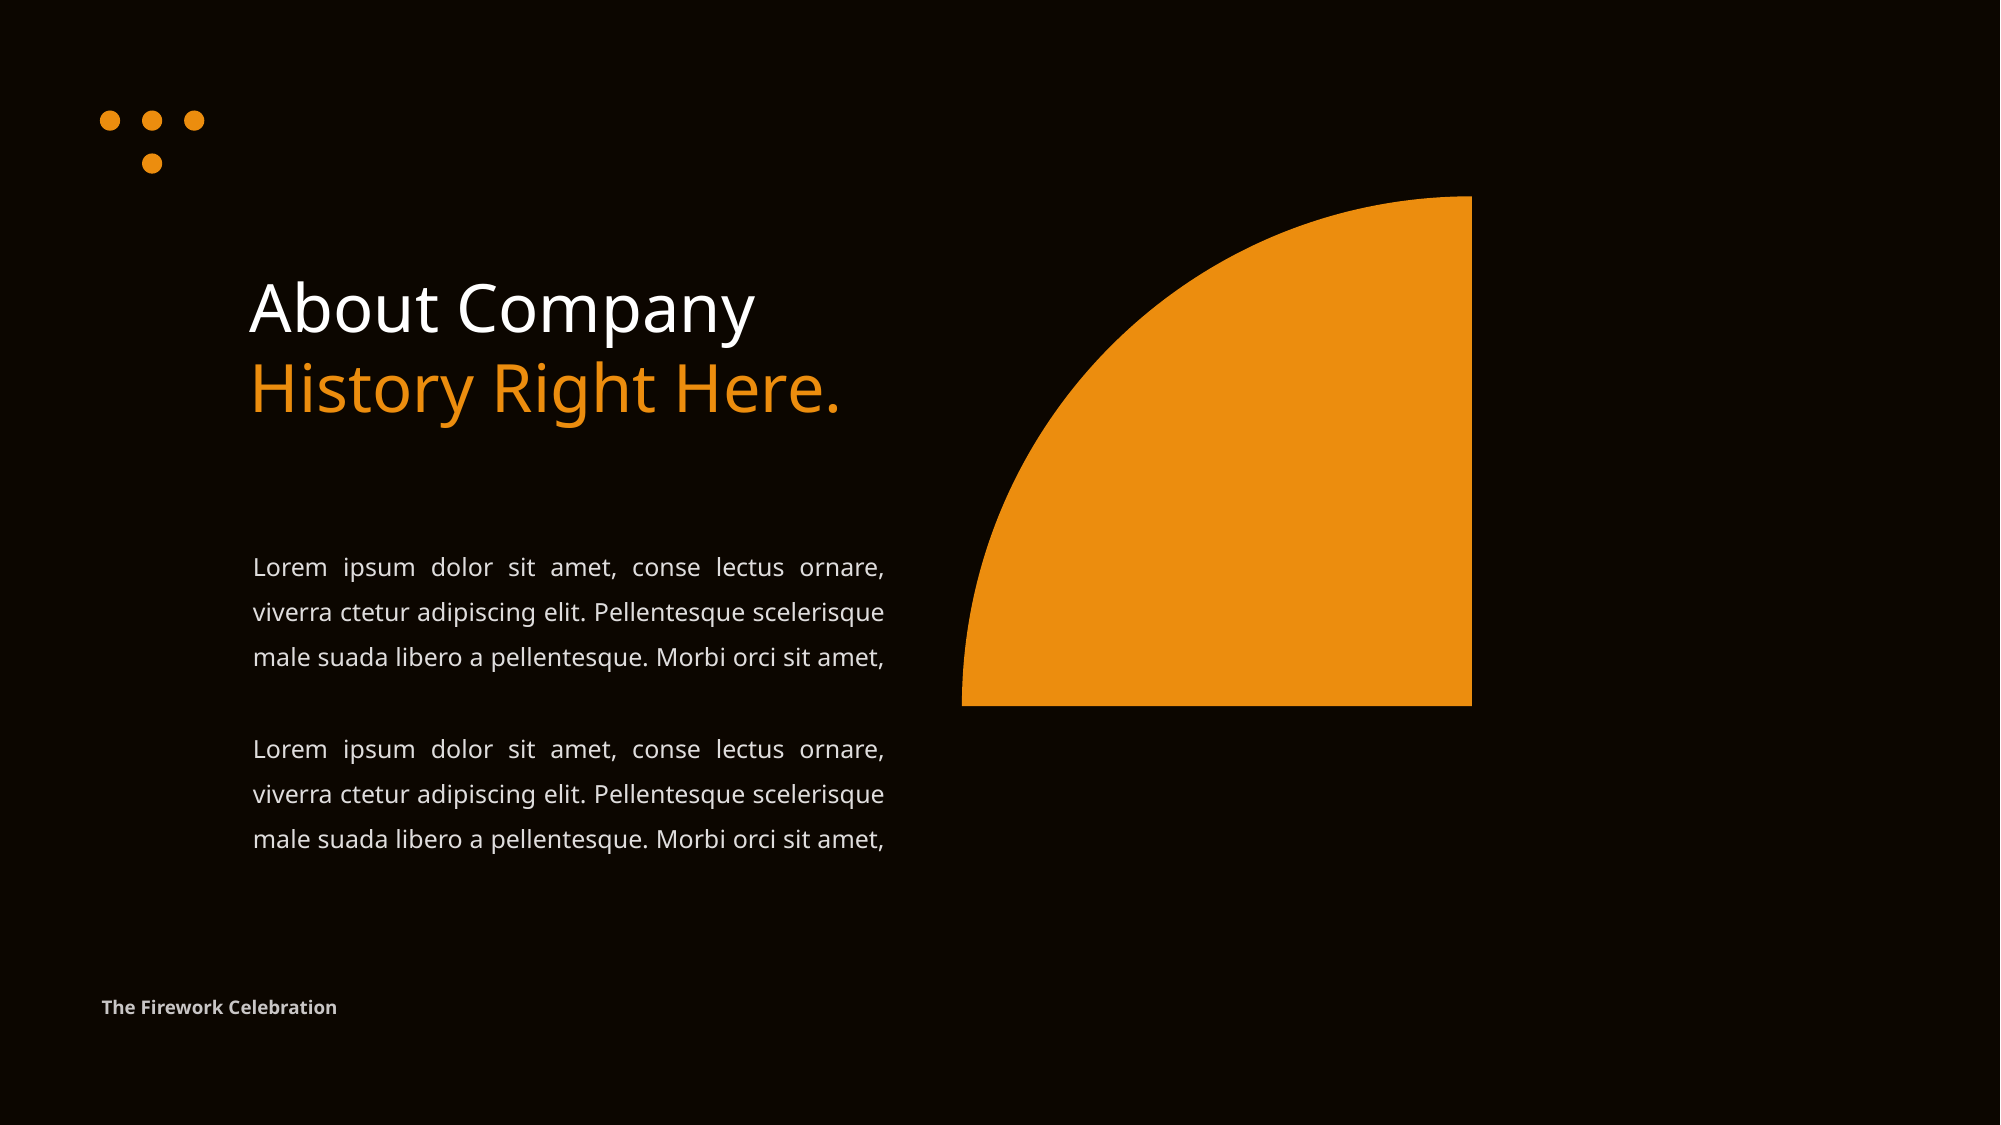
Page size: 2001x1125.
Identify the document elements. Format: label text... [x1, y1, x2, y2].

text_box [140, 152, 164, 175]
text_box [183, 109, 206, 132]
text_box Lorem ipsum dolor sit amet, conse lectus ornare, viverra ctetur adipiscing elit. Pellentesque scelerisque male suada libero a pellentesque. Morbi orci sit amet, [237, 711, 901, 892]
text_box About Company History Right Here. [235, 258, 869, 433]
text_box The Firework Celebration [86, 988, 357, 1026]
text_box Lorem ipsum dolor sit amet, conse lectus ornare, viverra ctetur adipiscing elit. Pellentesque scelerisque male suada libero a pellentesque. Morbi orci sit amet, [237, 529, 901, 709]
text_box [98, 109, 122, 132]
text_box [140, 109, 164, 132]
picture [999, 124, 2000, 1125]
